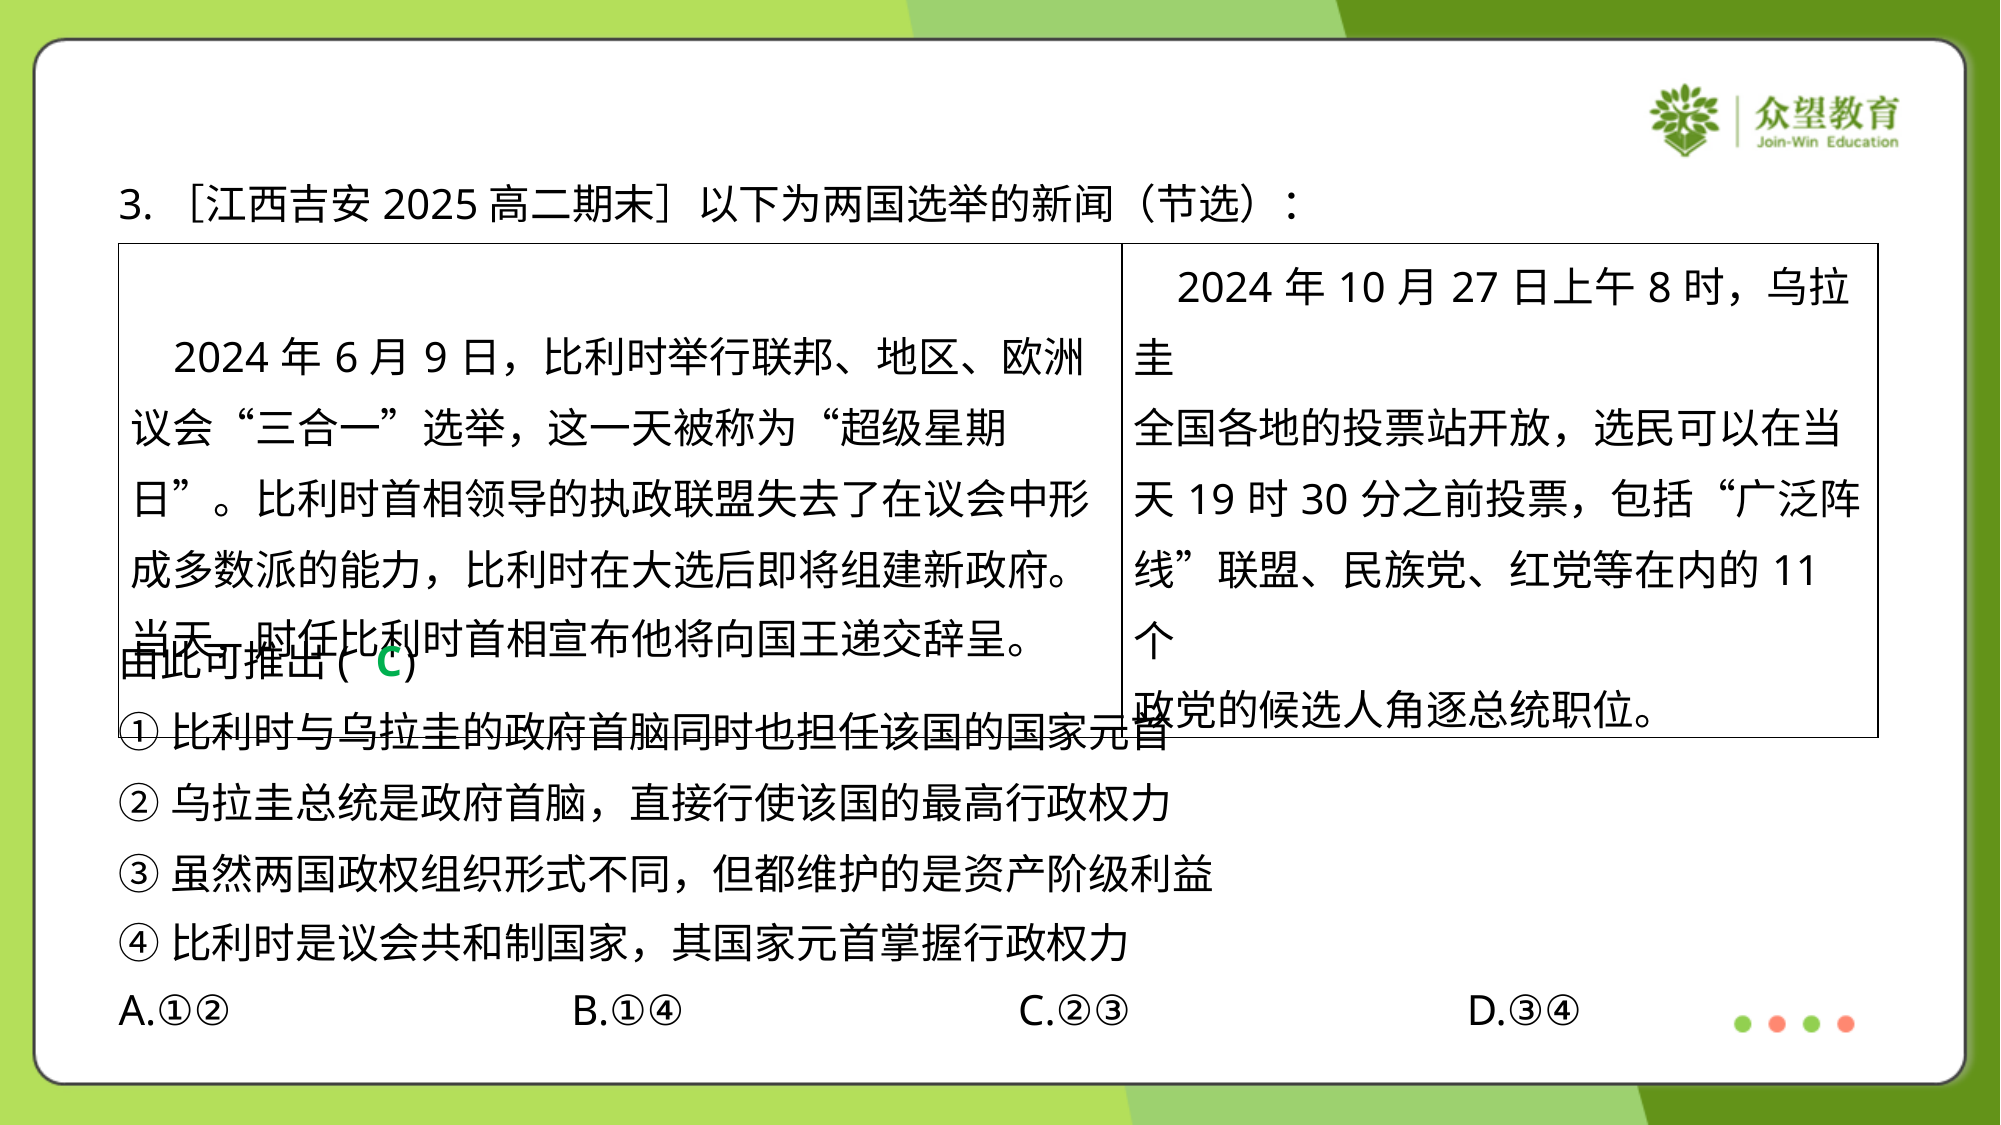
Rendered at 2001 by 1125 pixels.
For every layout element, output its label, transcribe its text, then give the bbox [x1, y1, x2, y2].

picture [0, 0, 2000, 1125]
text_box 3.［江西吉安2025高二期末］以下为两国选举的新闻（节选）： [118, 159, 1883, 222]
text_box 由此可推出( ) [418, 616, 1883, 679]
table_header 2024年10月27日上午8时，乌拉圭 全国各地的投票站开放，选民可以在当 天19时30分之前投票，包括“广泛阵 线”联盟、民族党、红党等在内的11个 政党的候选人角逐总统职位。 [1123, 244, 1877, 616]
text_box ①比利时与乌拉圭的政府首脑同时也担任该国的国家元首 ②乌拉圭总统是政府首脑，直接行使该国的最高行政权力 ③虽然两国政权组织形式不同，但都维护的是资产阶级利益 ④比利时是议会共和制国家，其国家元首掌握行政权力 [118, 685, 1883, 961]
table_header 2024年10月27日上午8时，乌拉圭 全国各地的投票站开放，选民可以在当 天19时30分之前投票，包括“广泛阵 线”联盟、民族党、红党等在内的11个 政党的候选人角逐总统职位。 [1123, 679, 1877, 685]
table_header 2024年6月9日，比利时举行联邦、地区、欧洲 议会“三合一”选举，这一天被称为“超级星期 日”。比利时首相领导的执政联盟失去了在议会中形 成多数派的能力，比利时在大选后即将组建新政府。 当天，时任比利时首相宣布他将向国王递交辞呈。 [119, 244, 1121, 616]
text_box A.①② B.①④ C.②③ D.③④ [118, 965, 1883, 1027]
text_box C [359, 615, 418, 679]
table_header 2024年6月9日，比利时举行联邦、地区、欧洲 议会“三合一”选举，这一天被称为“超级星期 日”。比利时首相领导的执政联盟失去了在议会中形 成多数派的能力，比利时在大选后即将组建新政府。 当天，时任比利时首相宣布他将向国王递交辞呈。 [119, 679, 1121, 685]
text_box 由此可推出( ) [118, 616, 359, 679]
